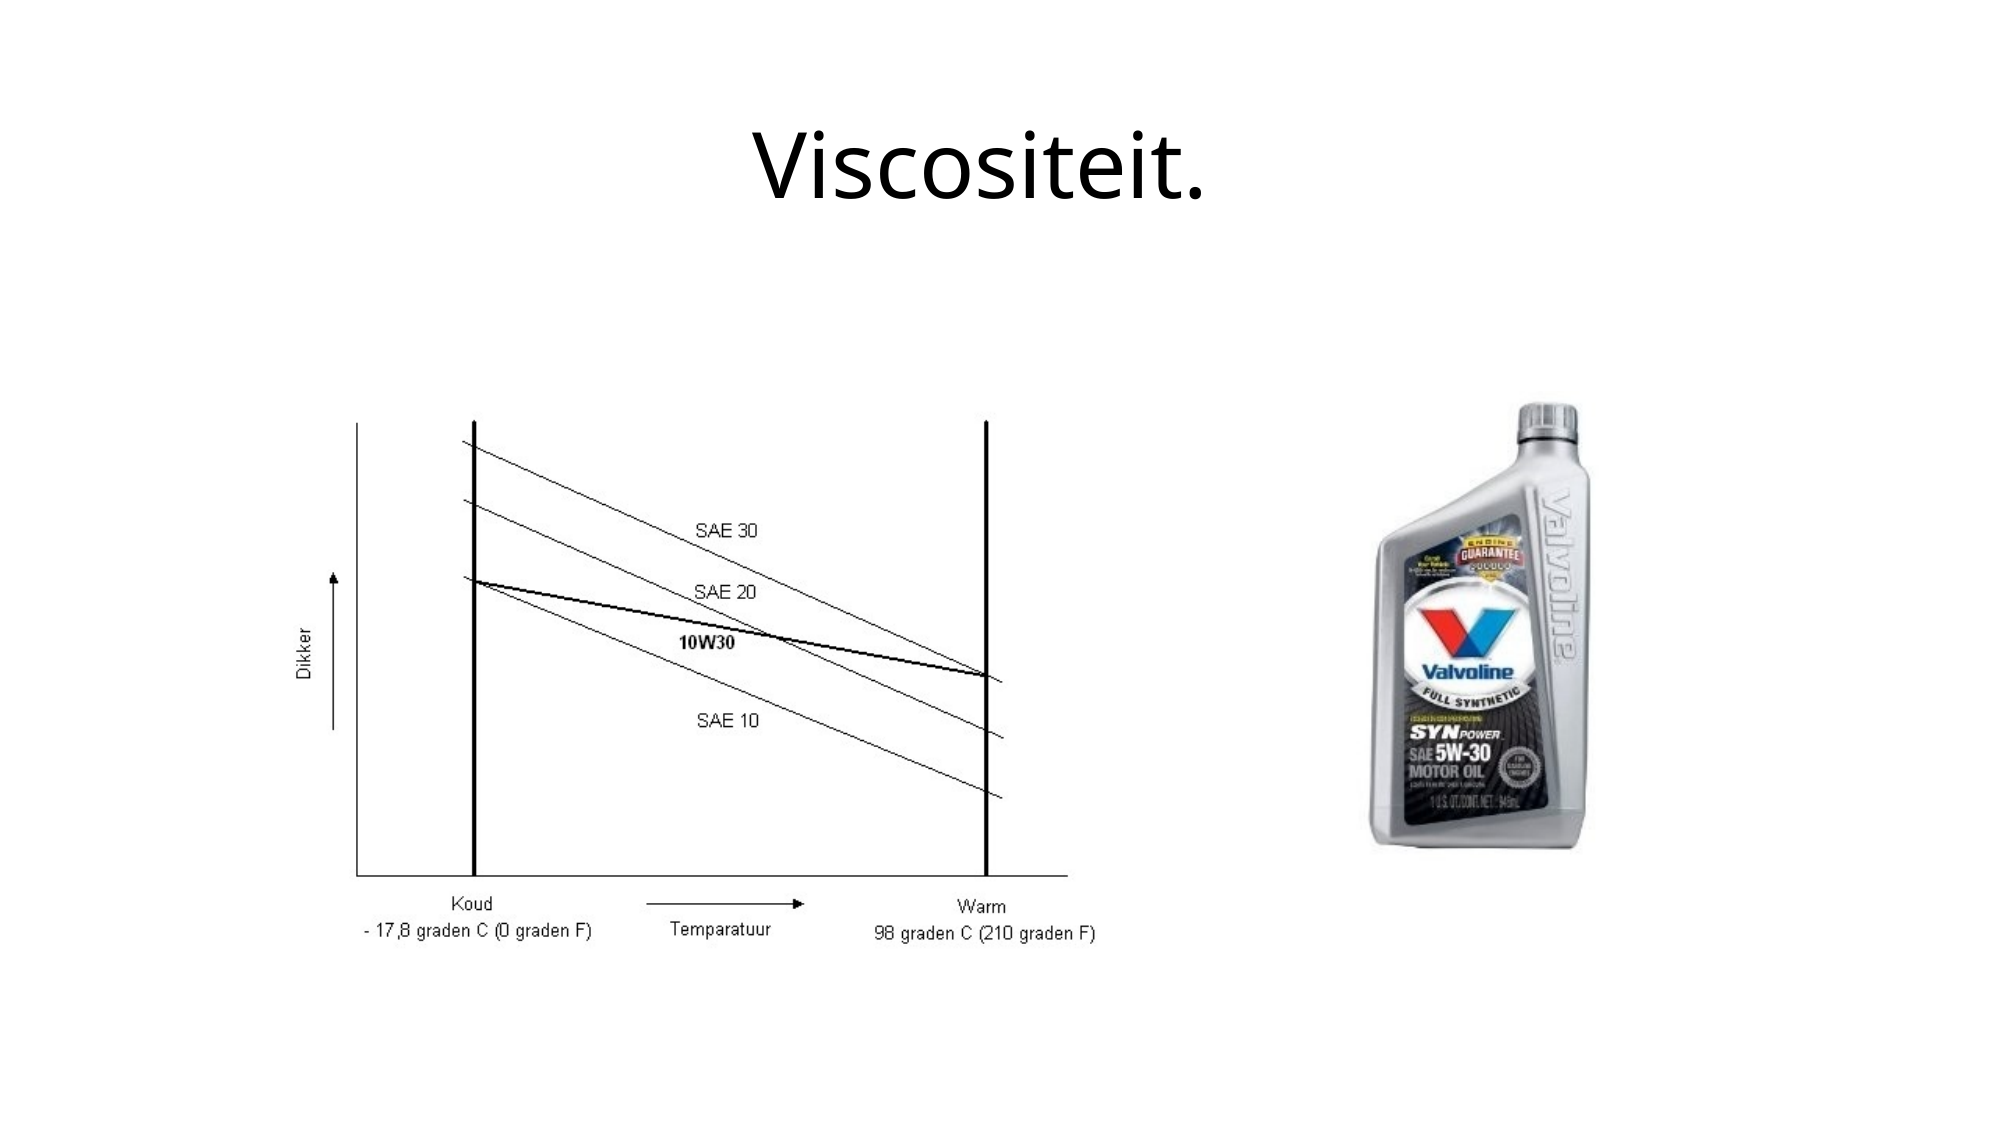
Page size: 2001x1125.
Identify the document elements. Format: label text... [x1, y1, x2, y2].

picture [1245, 391, 1714, 861]
title Viscositeit. [137, 59, 1863, 278]
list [249, 356, 1142, 1071]
